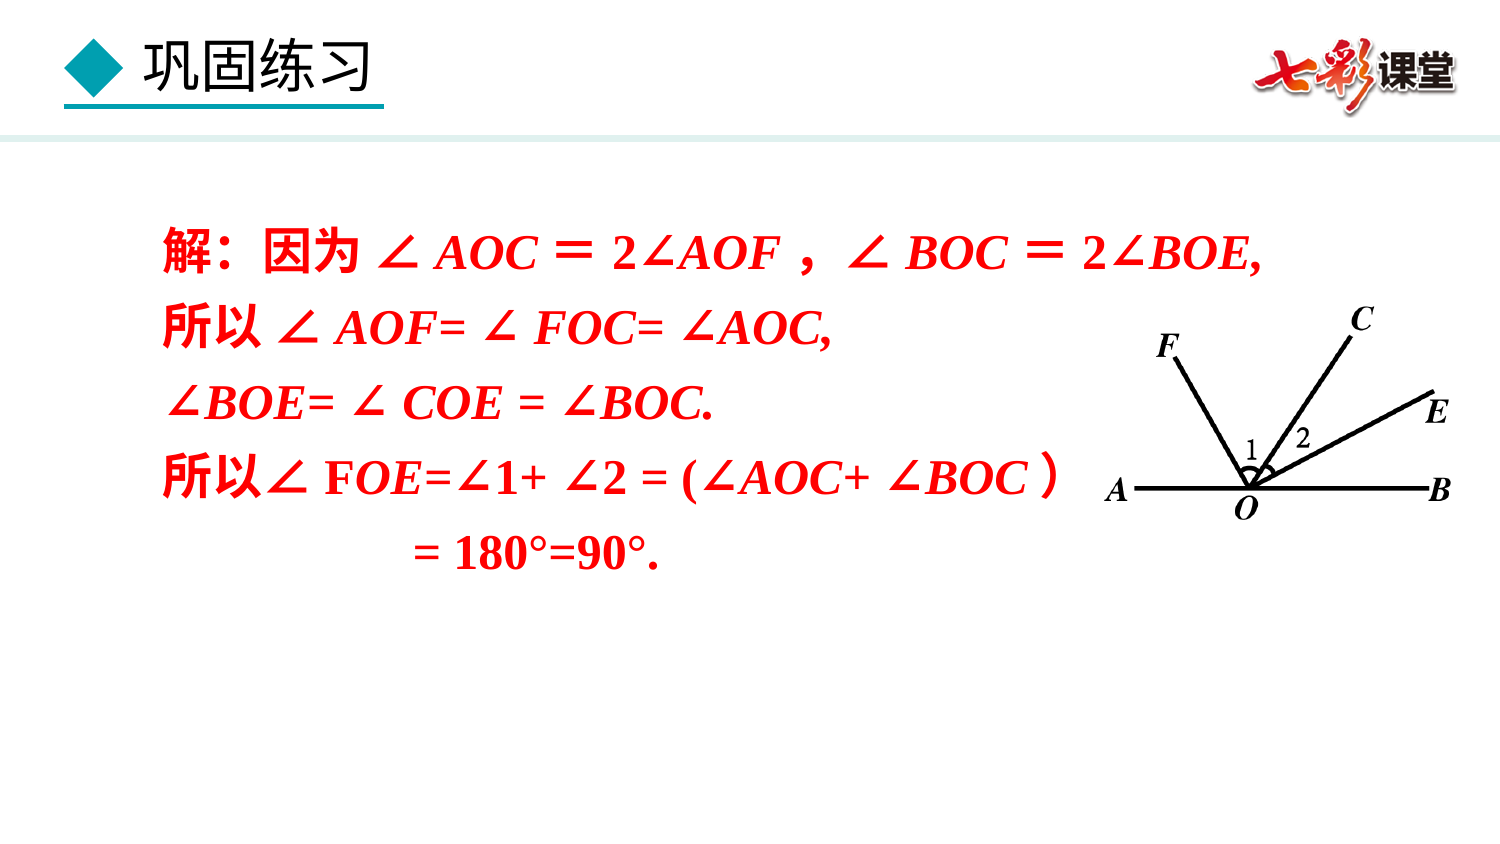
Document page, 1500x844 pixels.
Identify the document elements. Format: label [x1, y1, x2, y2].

picture [1104, 300, 1452, 534]
picture [1249, 32, 1461, 118]
